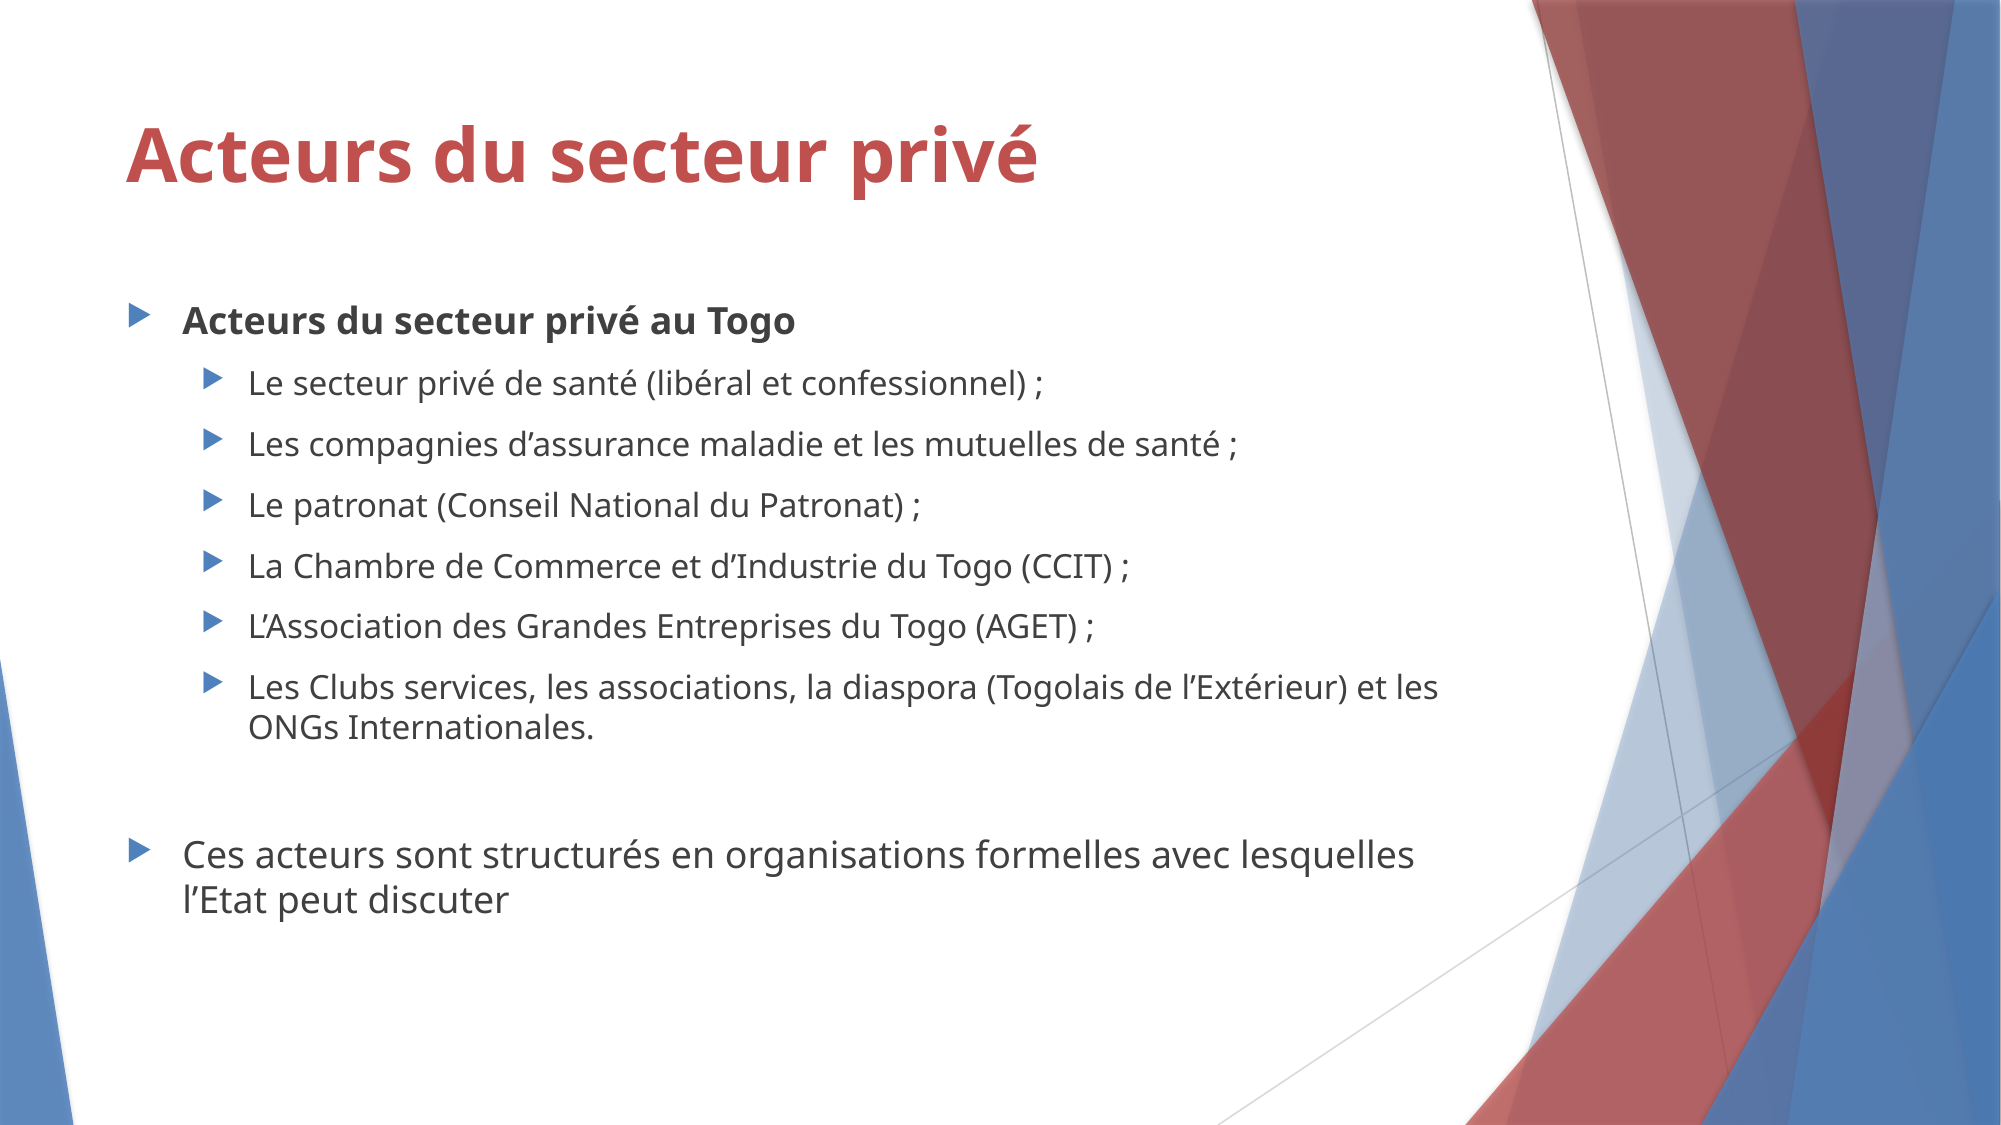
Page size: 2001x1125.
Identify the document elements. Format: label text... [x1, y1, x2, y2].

title Acteurs du secteur privé [111, 99, 1522, 289]
list Acteurs du secteur privé au Togo Le secteur privé de santé (libéral et confessionnel) ; Les compagnies d’assurance maladie et les mutuelles de santé ; Le patronat (Conseil National du Patronat) ; La Chambre de Commerce et d’Industrie du Togo (CCIT) ; L’Association des Grandes Entreprises du Togo (AGET) ; Les Clubs services, les associations, la diaspora (Togolais de l’Extérieur) et les ONGs Internationales. Ces acteurs sont structurés en organisations formelles avec lesquelles l’Etat peut discuter [111, 289, 1522, 992]
